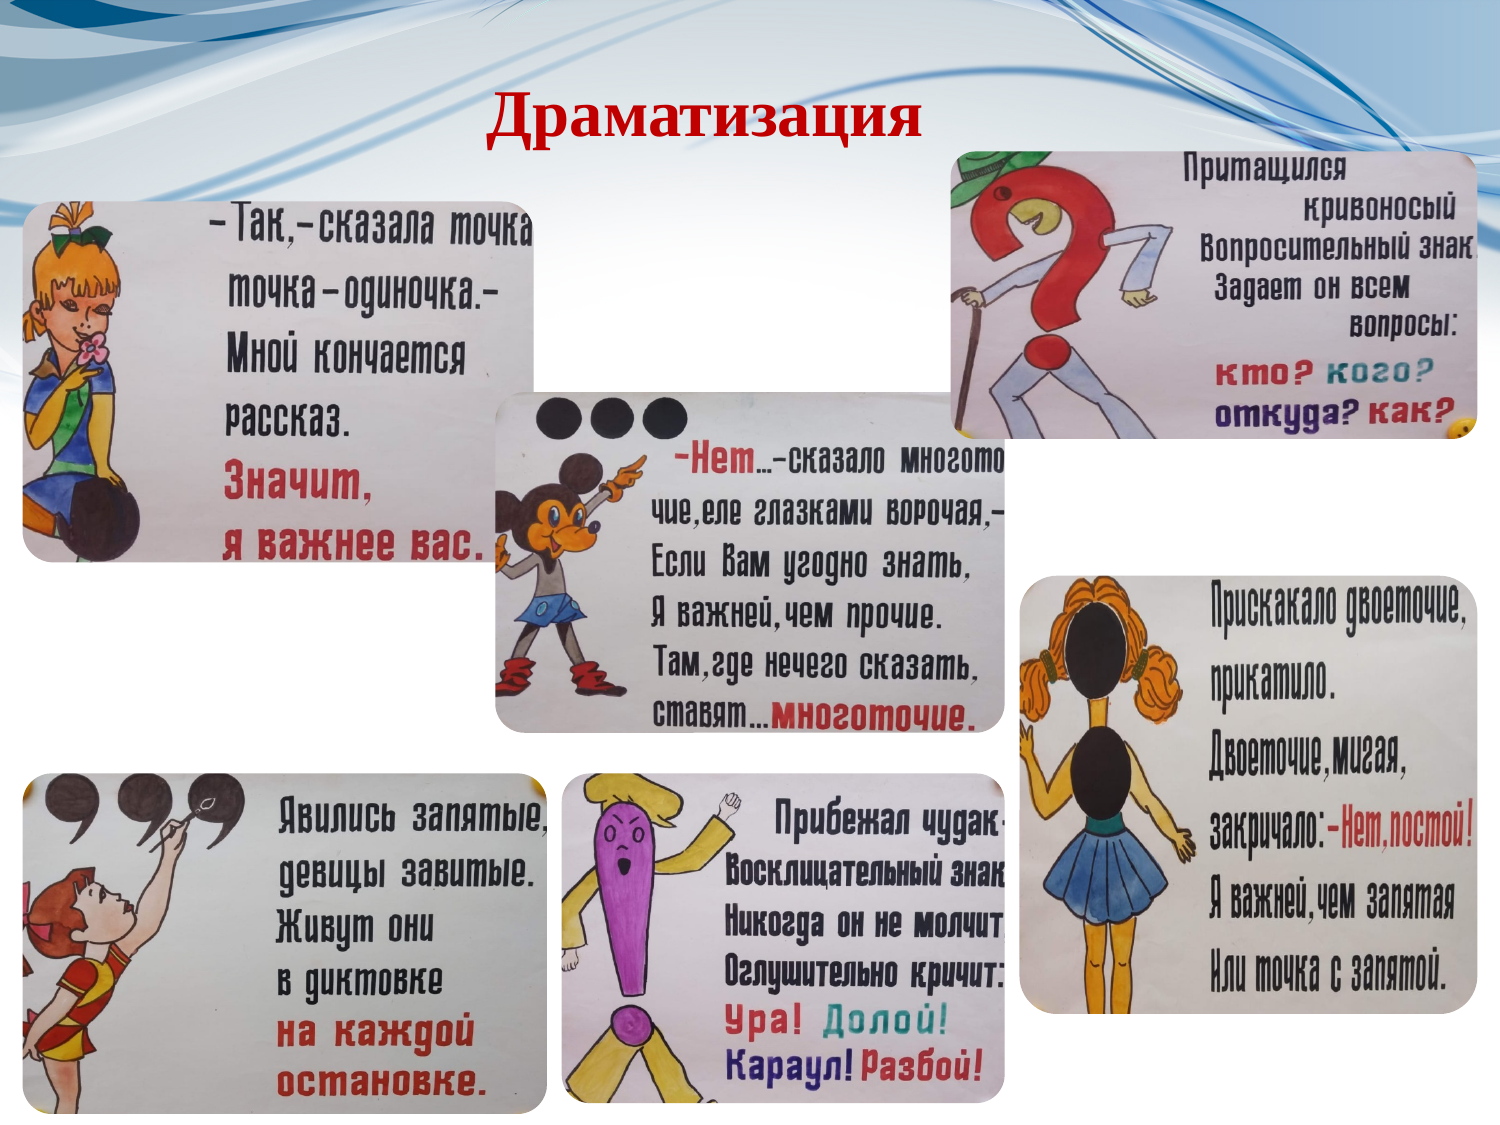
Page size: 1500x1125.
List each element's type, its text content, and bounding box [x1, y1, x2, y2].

picture [0, 0, 1500, 1125]
title Драматизация [103, 59, 1397, 171]
